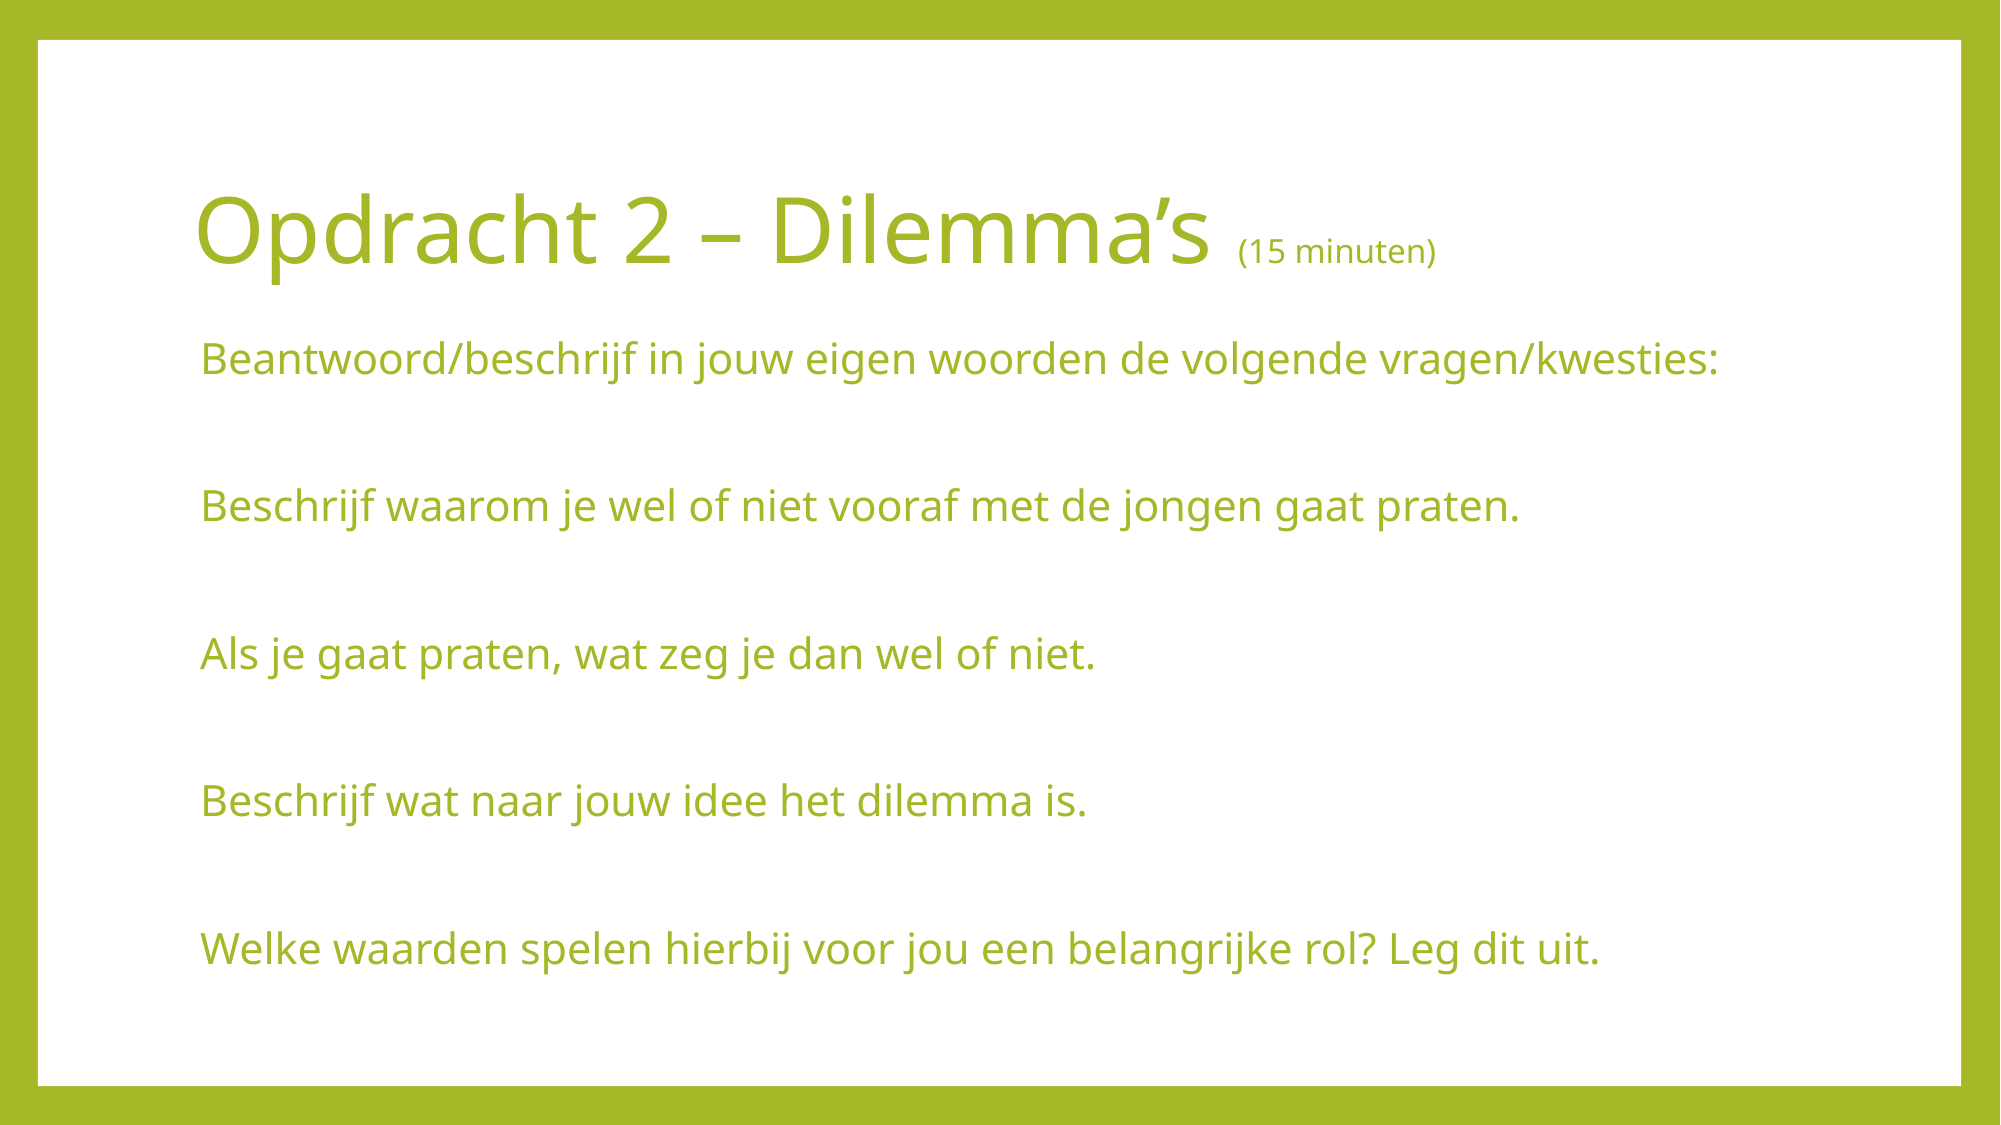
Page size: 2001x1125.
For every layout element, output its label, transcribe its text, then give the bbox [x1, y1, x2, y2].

title Opdracht 2 – Dilemma’s (15 minuten) [178, 178, 1799, 401]
list Beantwoord/beschrijf in jouw eigen woorden de volgende vragen/kwesties: Beschrijf waarom je wel of niet vooraf met de jongen gaat praten. Als je gaat praten, wat zeg je dan wel of niet. Beschrijf wat naar jouw idee het dilemma is. Welke waarden spelen hierbij voor jou een belangrijke rol? Leg dit uit. [178, 329, 1798, 993]
